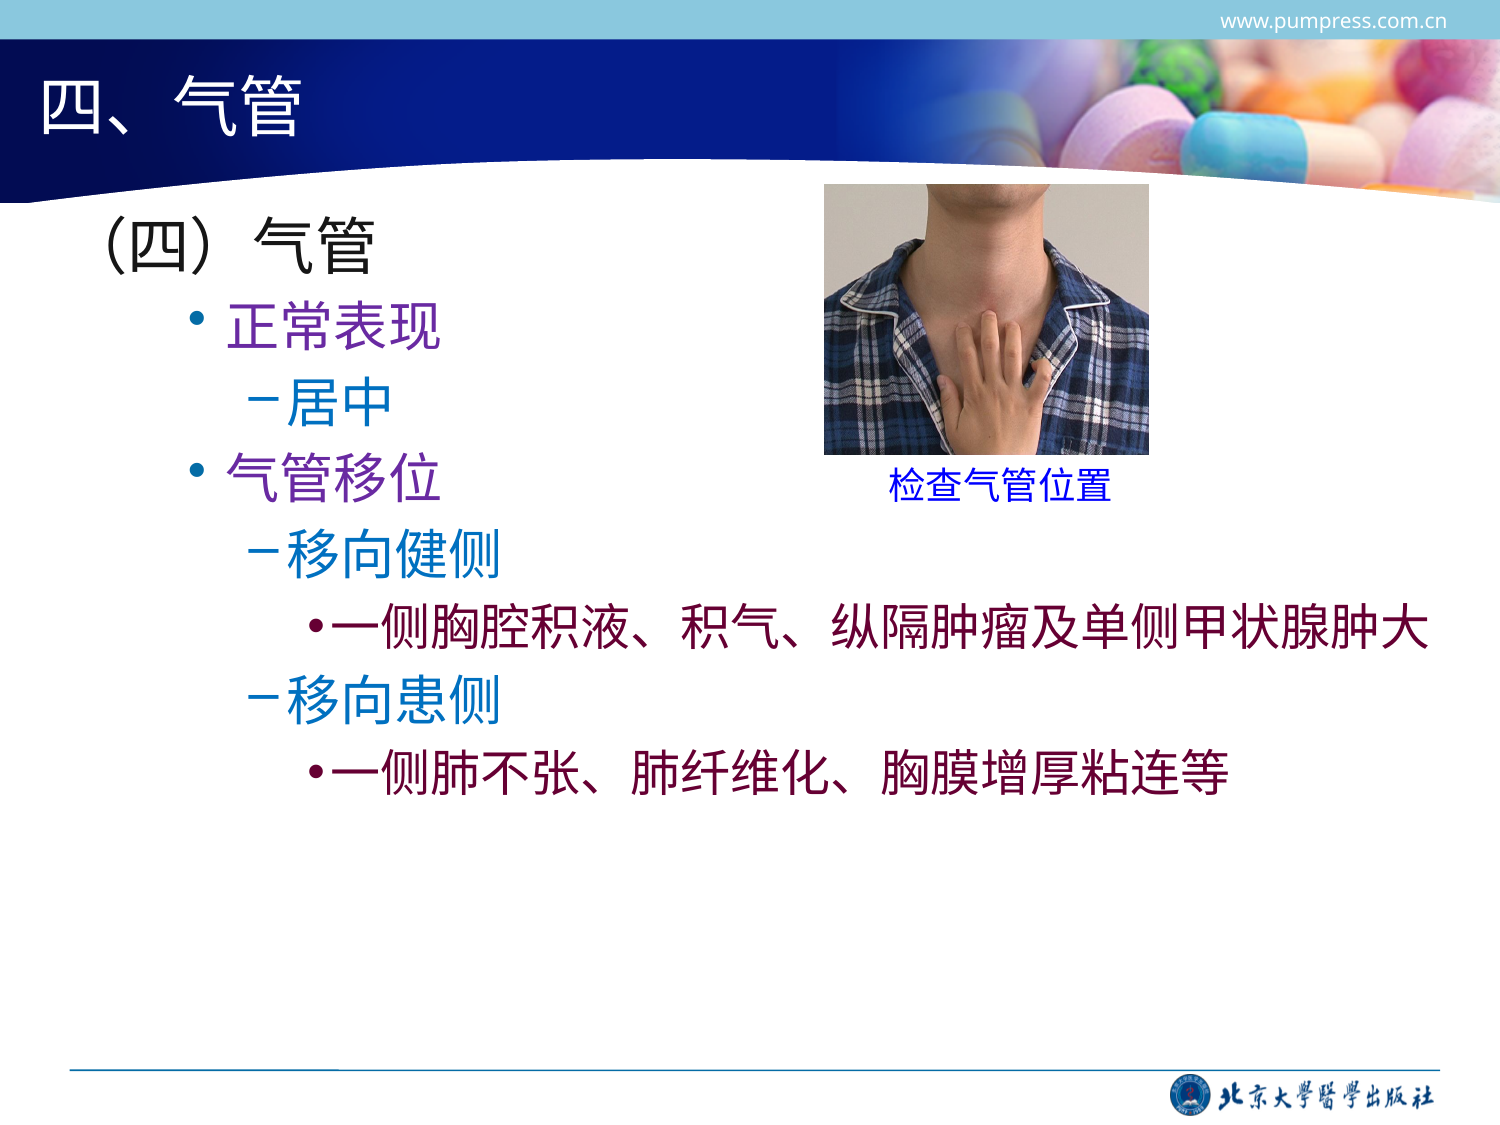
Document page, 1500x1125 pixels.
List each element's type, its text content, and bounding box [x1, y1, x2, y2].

text_box 检查气管位置 [873, 463, 1129, 515]
picture [824, 184, 1150, 455]
picture [1170, 1074, 1436, 1118]
slide_number www.pumpress.com.cn [1024, 0, 1463, 38]
title 四、气管 [23, 58, 1349, 152]
list （四）气管 正常表现 居中 气管移位 移向健侧 一侧胸腔积液、积气、纵隔肿瘤及单侧甲状腺肿大 移向患侧 一侧肺不张、肺纤维化、胸膜增厚粘连等 [49, 198, 1463, 1026]
picture [0, 40, 1500, 203]
